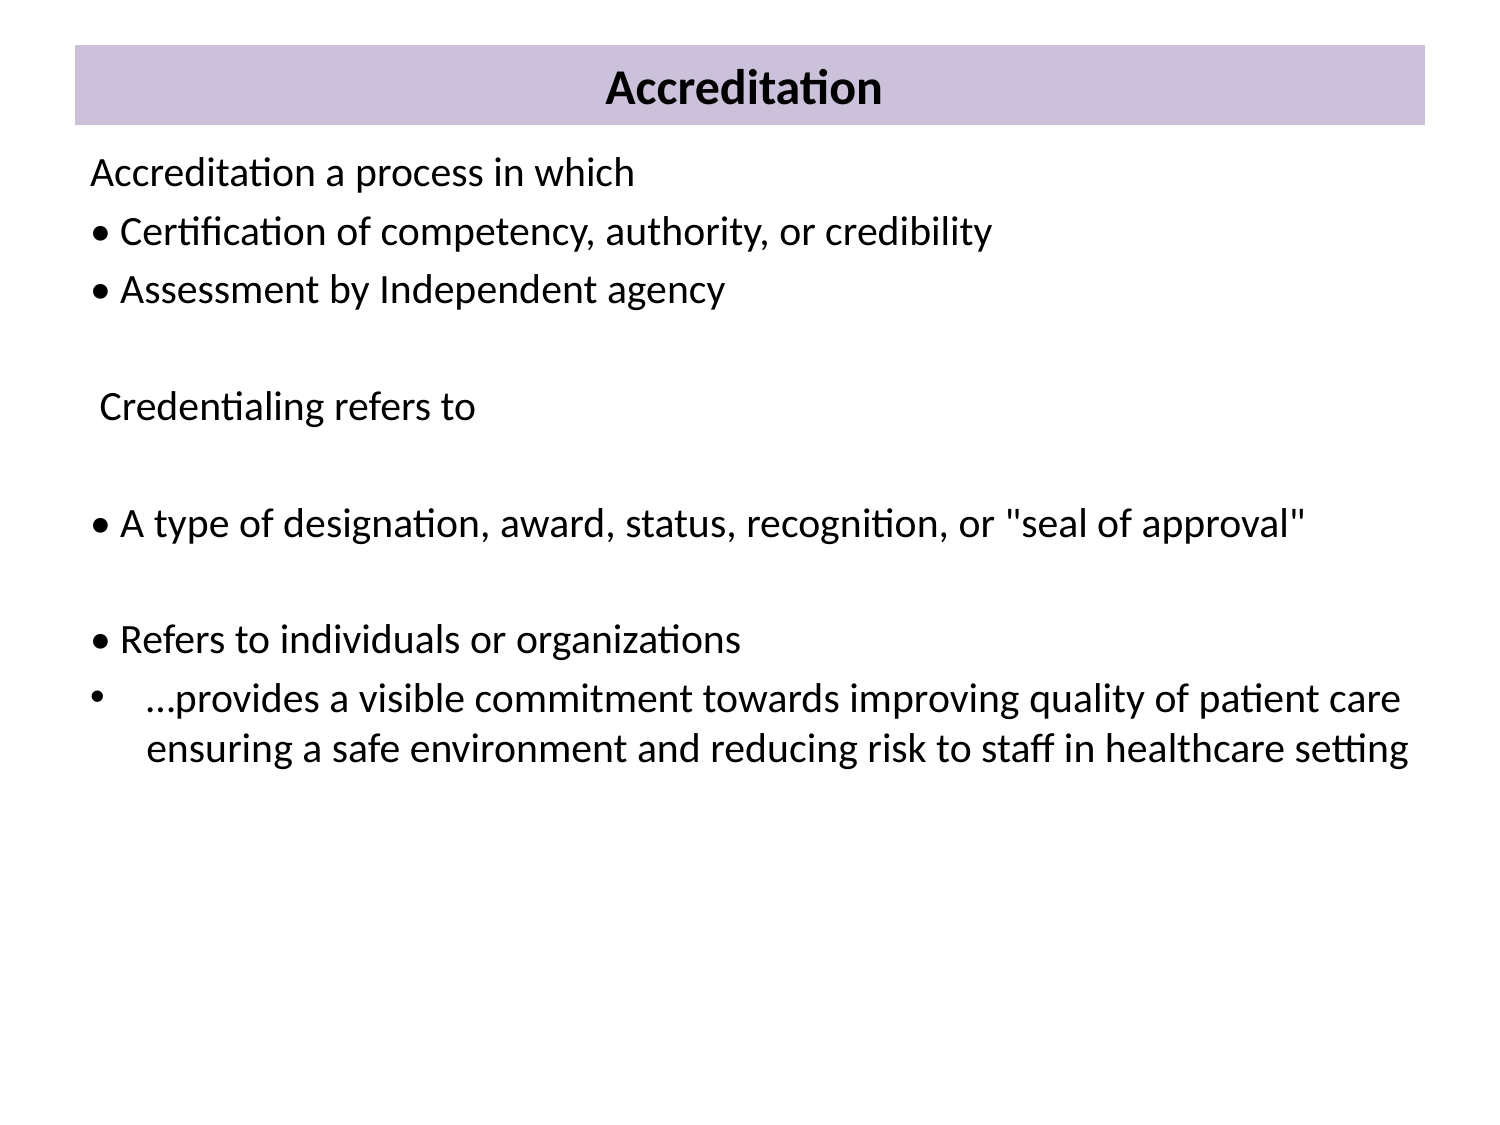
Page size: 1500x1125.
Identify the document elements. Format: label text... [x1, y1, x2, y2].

title Accreditation [75, 45, 1425, 125]
list Accreditation a process in which • Certification of competency, authority, or credibility • Assessment by Independent agency Credentialing refers to • A type of designation, award, status, recognition, or "seal of approval" • Refers to individuals or organizations …provides a visible commitment towards improving quality of patient care ensuring a safe environment and reducing risk to staff in healthcare setting [75, 137, 1425, 1005]
